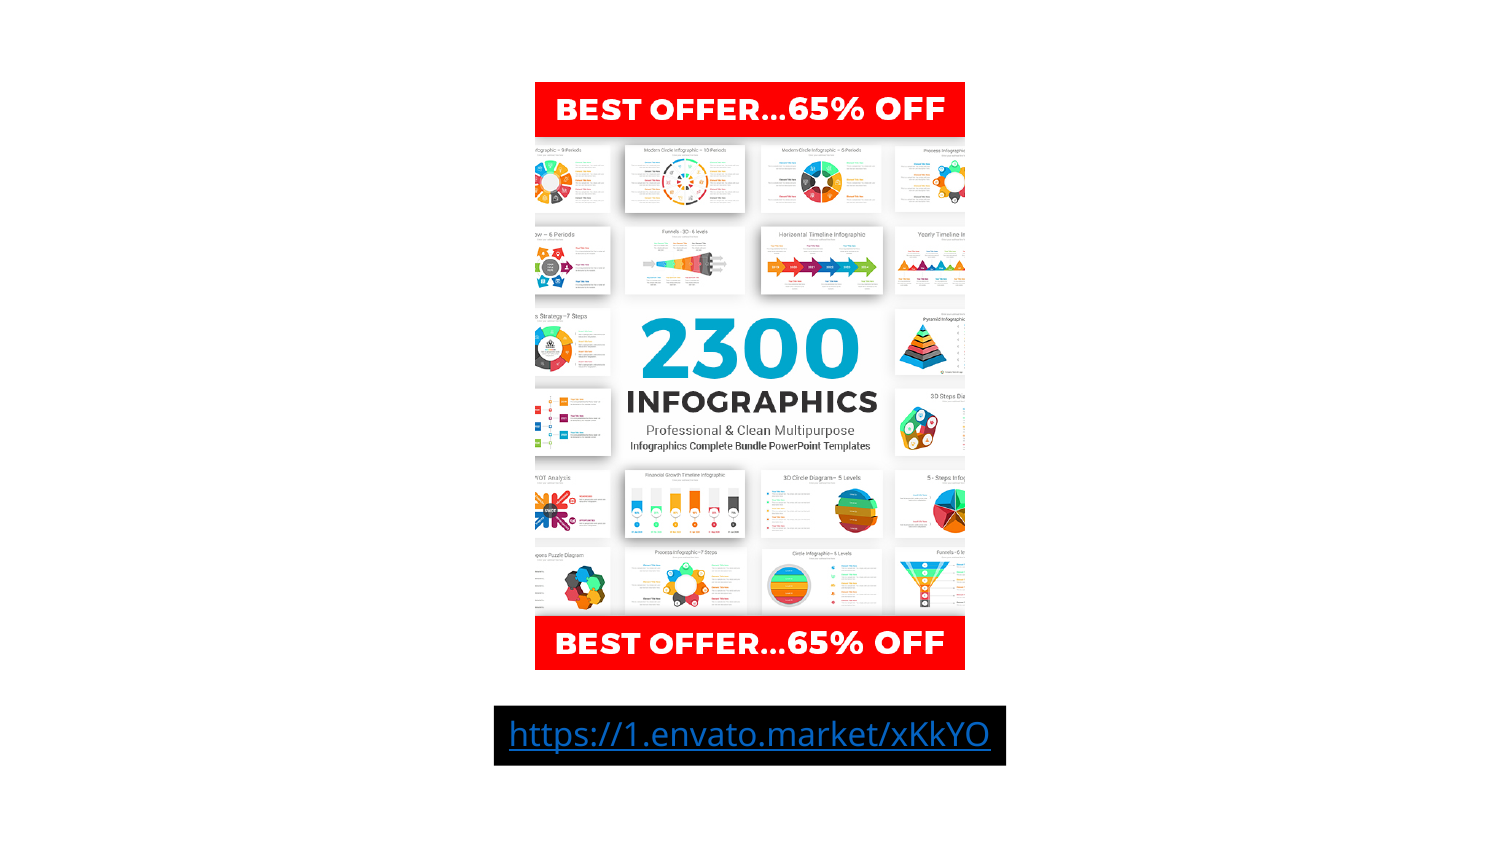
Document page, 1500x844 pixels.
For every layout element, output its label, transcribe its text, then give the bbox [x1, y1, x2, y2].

picture [535, 82, 965, 671]
text_box https://1.envato.market/xKkYO [493, 705, 1007, 766]
